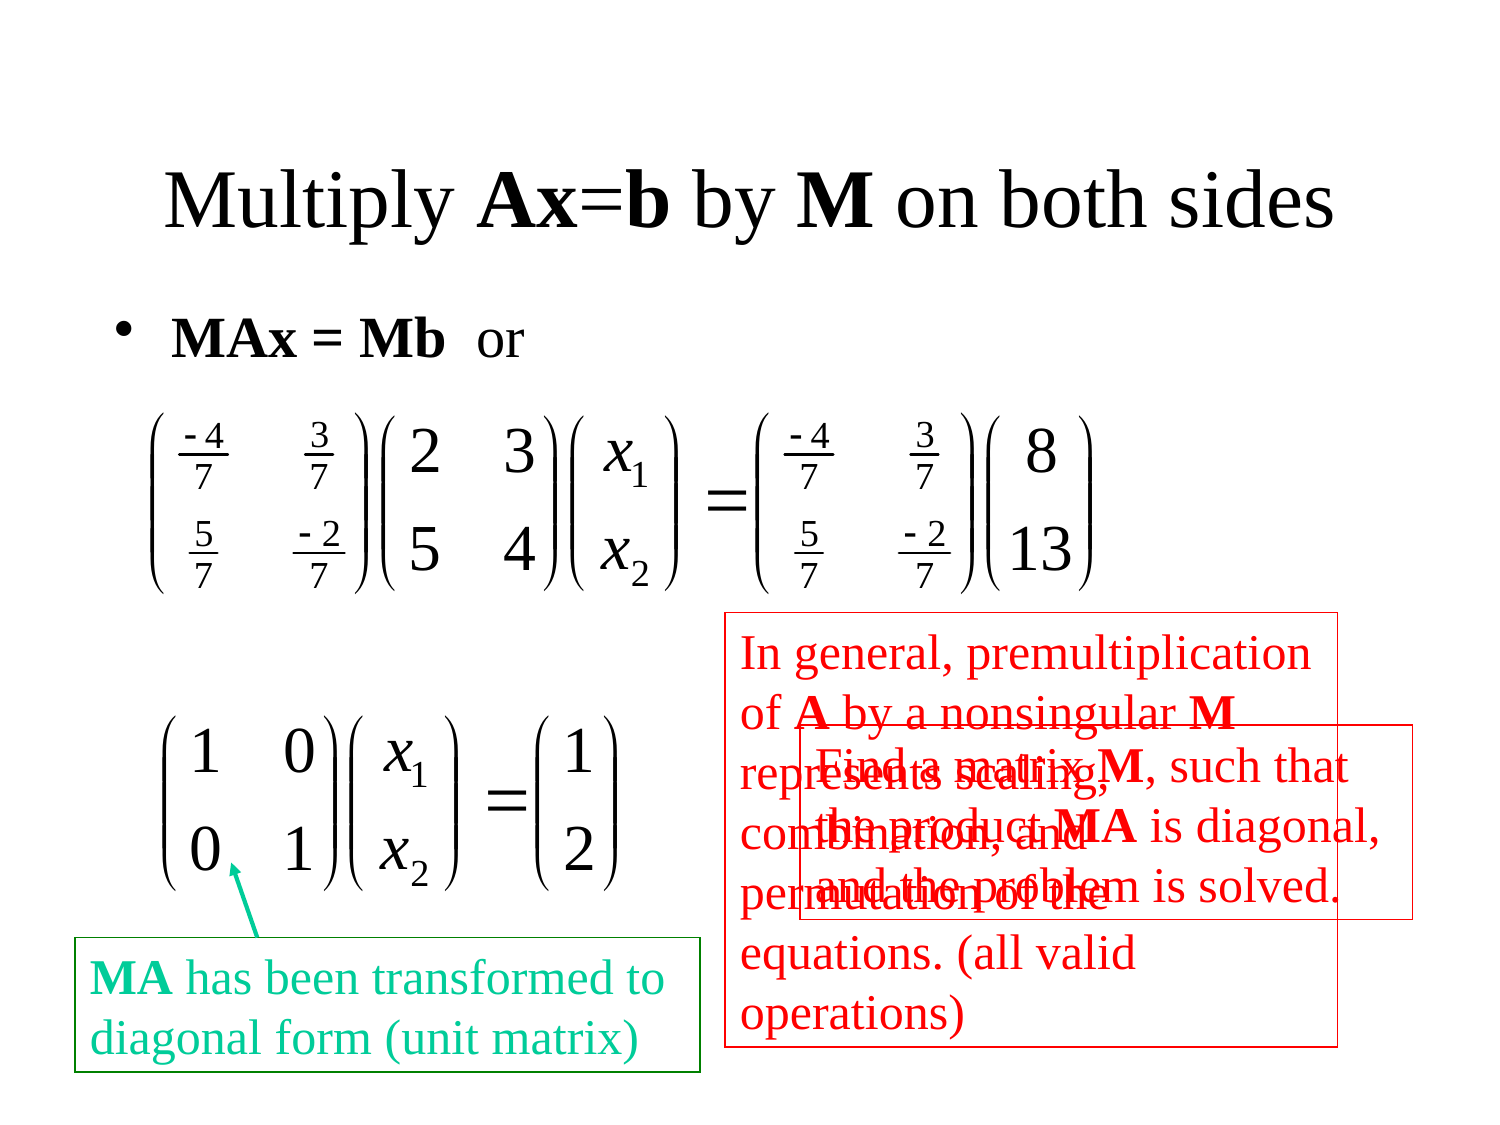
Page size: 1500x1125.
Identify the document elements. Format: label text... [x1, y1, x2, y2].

title Multiply Ax=b by M on both sides [112, 99, 1388, 288]
text_box Find a matrix M, such that the product MA is diagonal, and the problem is solved. [799, 724, 1413, 920]
list MAx = Mb or [99, 299, 1376, 438]
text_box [74, 862, 701, 1075]
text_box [137, 399, 1113, 608]
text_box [149, 699, 638, 860]
text_box In general, premultiplication of A by a nonsingular M represents scaling, combination, and permutation of the equations. (all valid operations) [724, 612, 1338, 1048]
